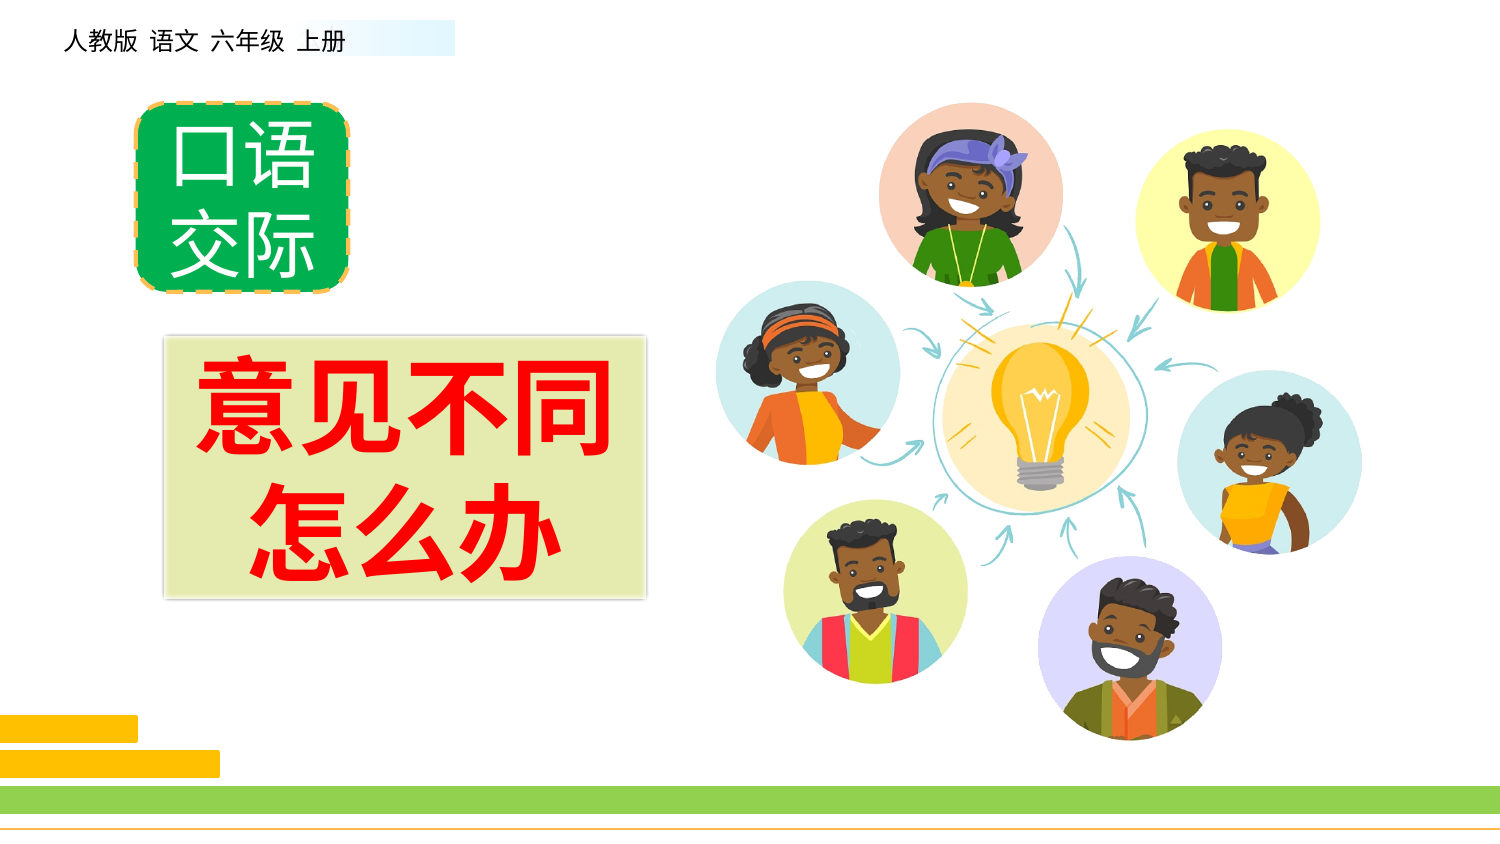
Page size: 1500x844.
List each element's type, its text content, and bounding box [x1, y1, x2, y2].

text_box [667, 67, 1389, 765]
text_box [0, 18, 738, 70]
text_box 意见不同怎么办 [171, 344, 639, 592]
text_box 口语交际 [133, 100, 351, 294]
text_box 人教版 语文 六年级 上册 [49, 18, 362, 63]
